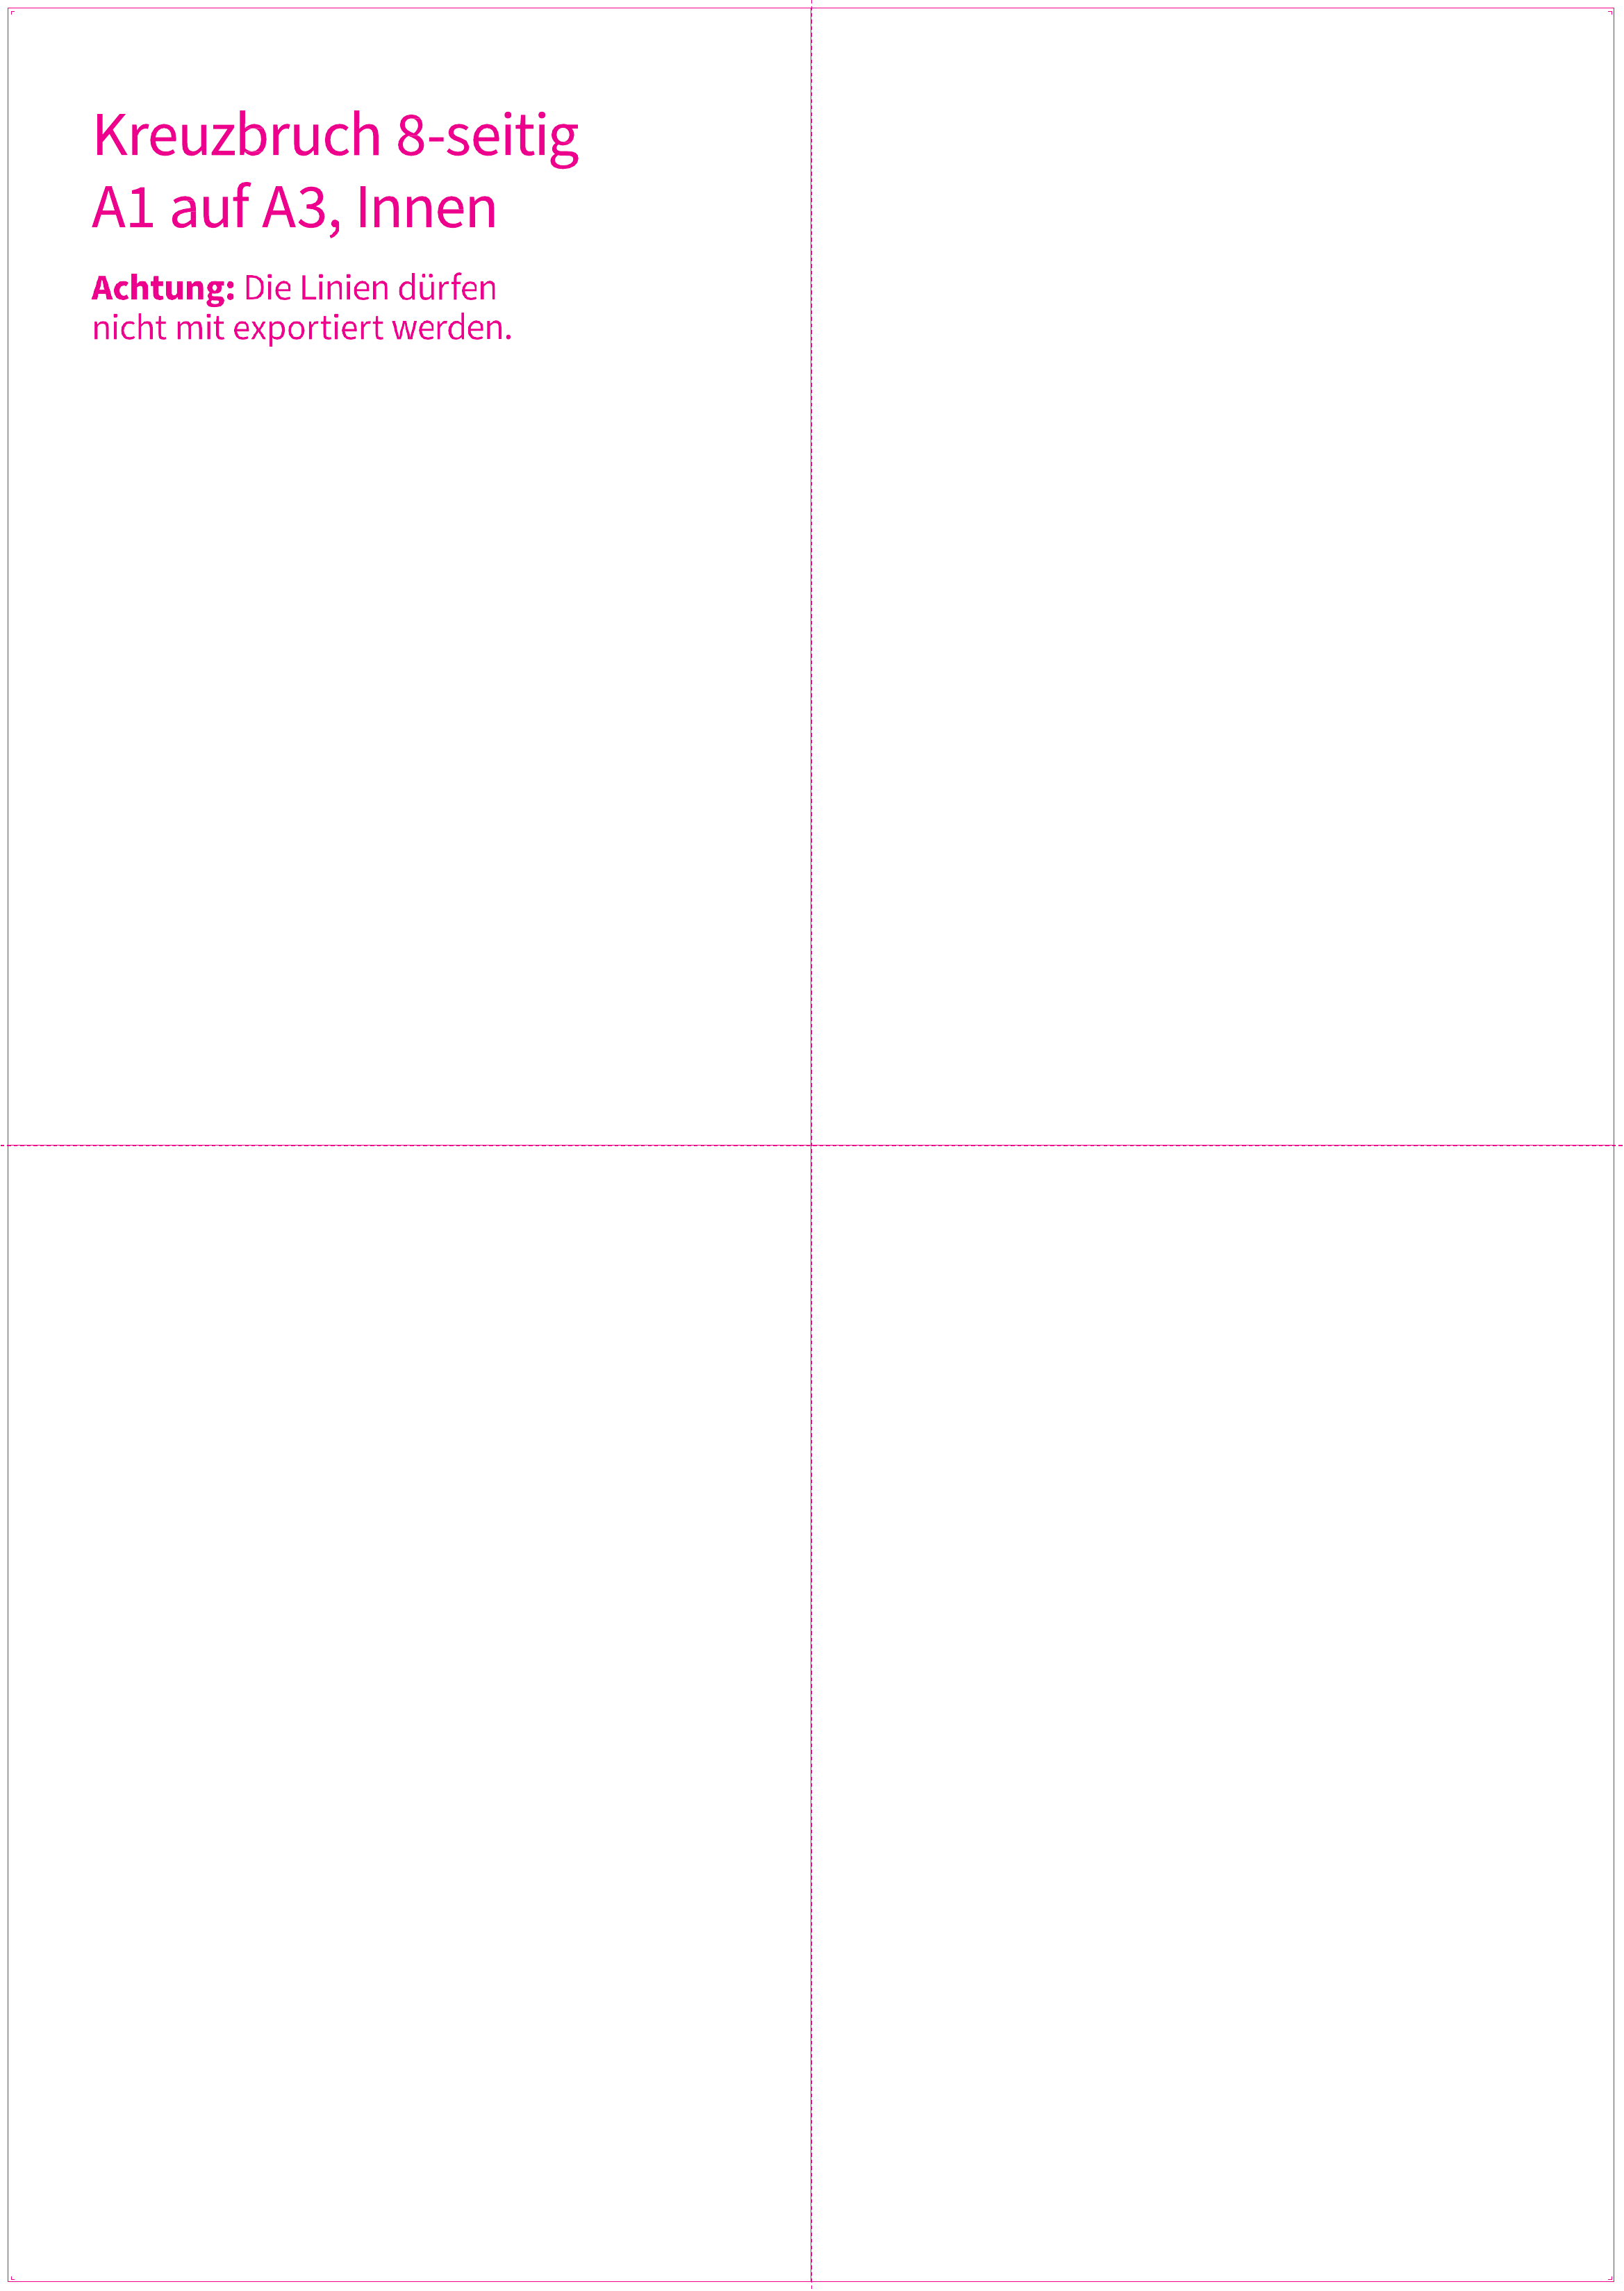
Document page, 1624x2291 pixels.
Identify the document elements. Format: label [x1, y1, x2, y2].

text_box [262, 185, 340, 238]
text_box [392, 313, 502, 340]
text_box [267, 274, 291, 301]
text_box [0, 0, 1623, 2291]
text_box [302, 274, 388, 301]
